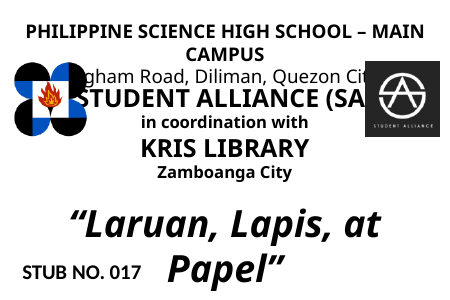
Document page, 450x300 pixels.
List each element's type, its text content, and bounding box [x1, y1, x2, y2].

picture [364, 60, 441, 137]
text_box STUDENT ALLIANCE (SA) in coordination with KRIS LIBRARY Zamboanga City [0, 74, 450, 190]
text_box STUB NO. 017 [7, 251, 213, 292]
text_box “Laruan, Lapis, at Papel” [0, 192, 450, 298]
picture [12, 60, 88, 137]
text_box PHILIPPINE SCIENCE HIGH SCHOOL – MAIN CAMPUS Agham Road, Diliman, Quezon City [0, 12, 450, 74]
